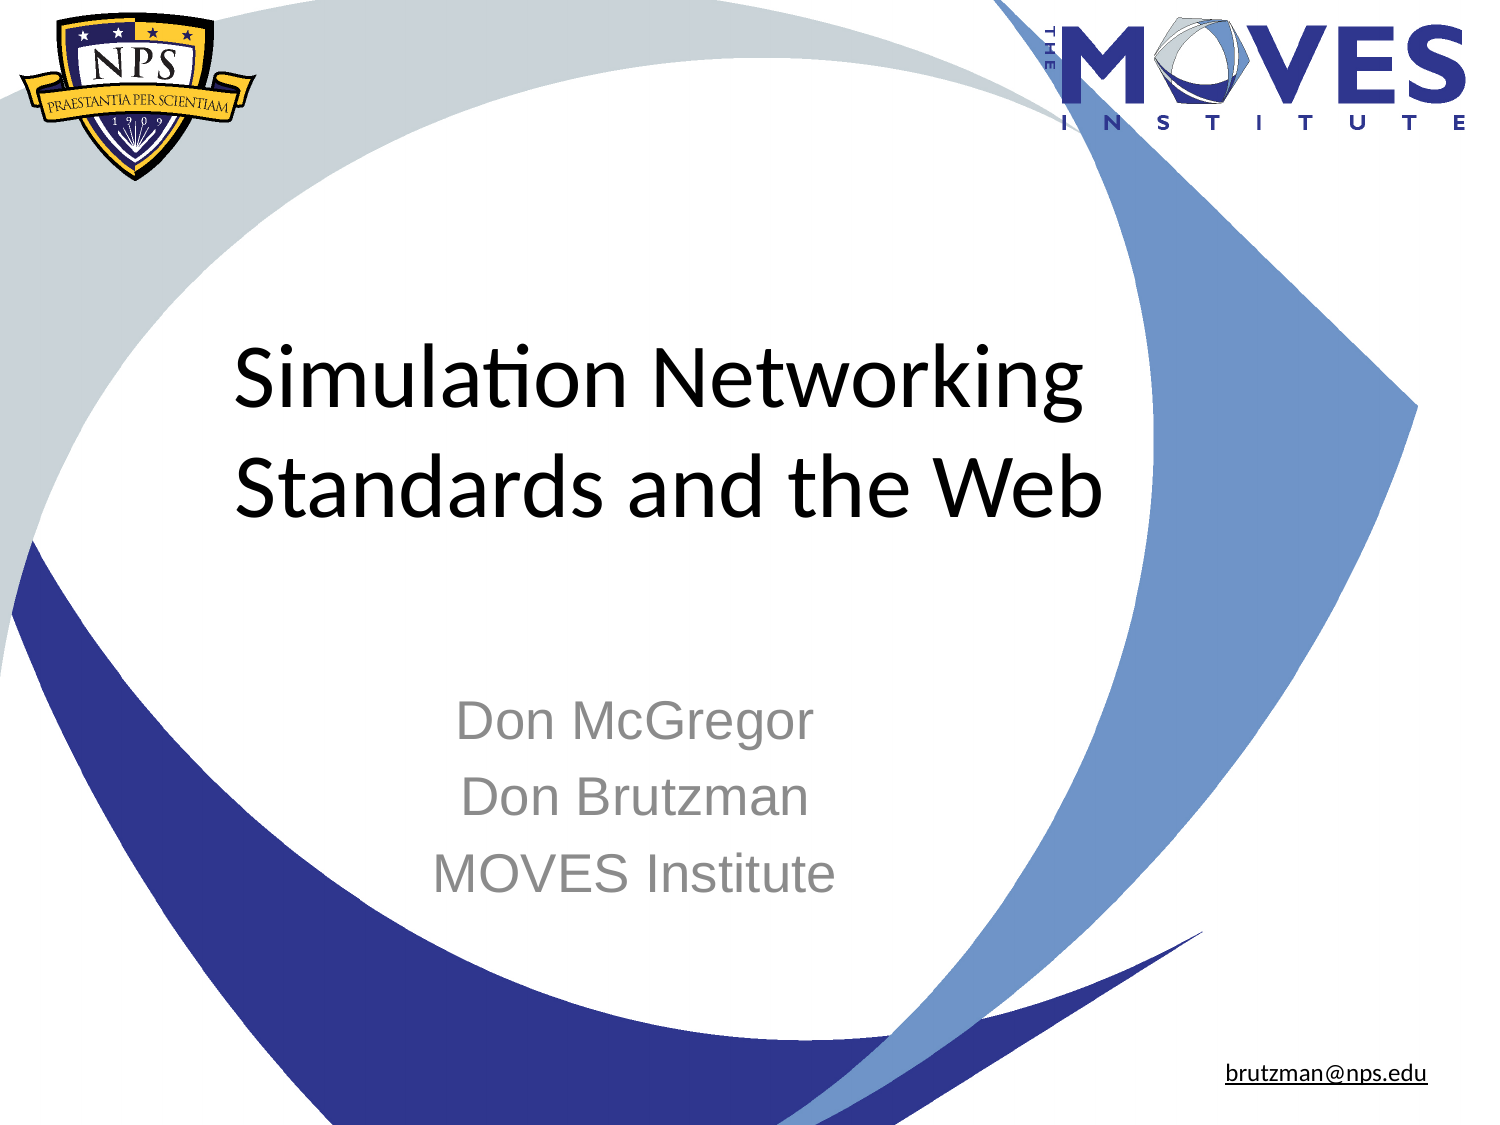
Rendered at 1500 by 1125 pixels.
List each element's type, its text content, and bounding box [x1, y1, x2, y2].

picture [0, 0, 1500, 1125]
title Simulation Networking Standards and the Web [22, 308, 1319, 531]
text_box brutzman@nps.edu [972, 1049, 1449, 1094]
subtitle Don McGregor Don Brutzman MOVES Institute [110, 676, 1161, 913]
